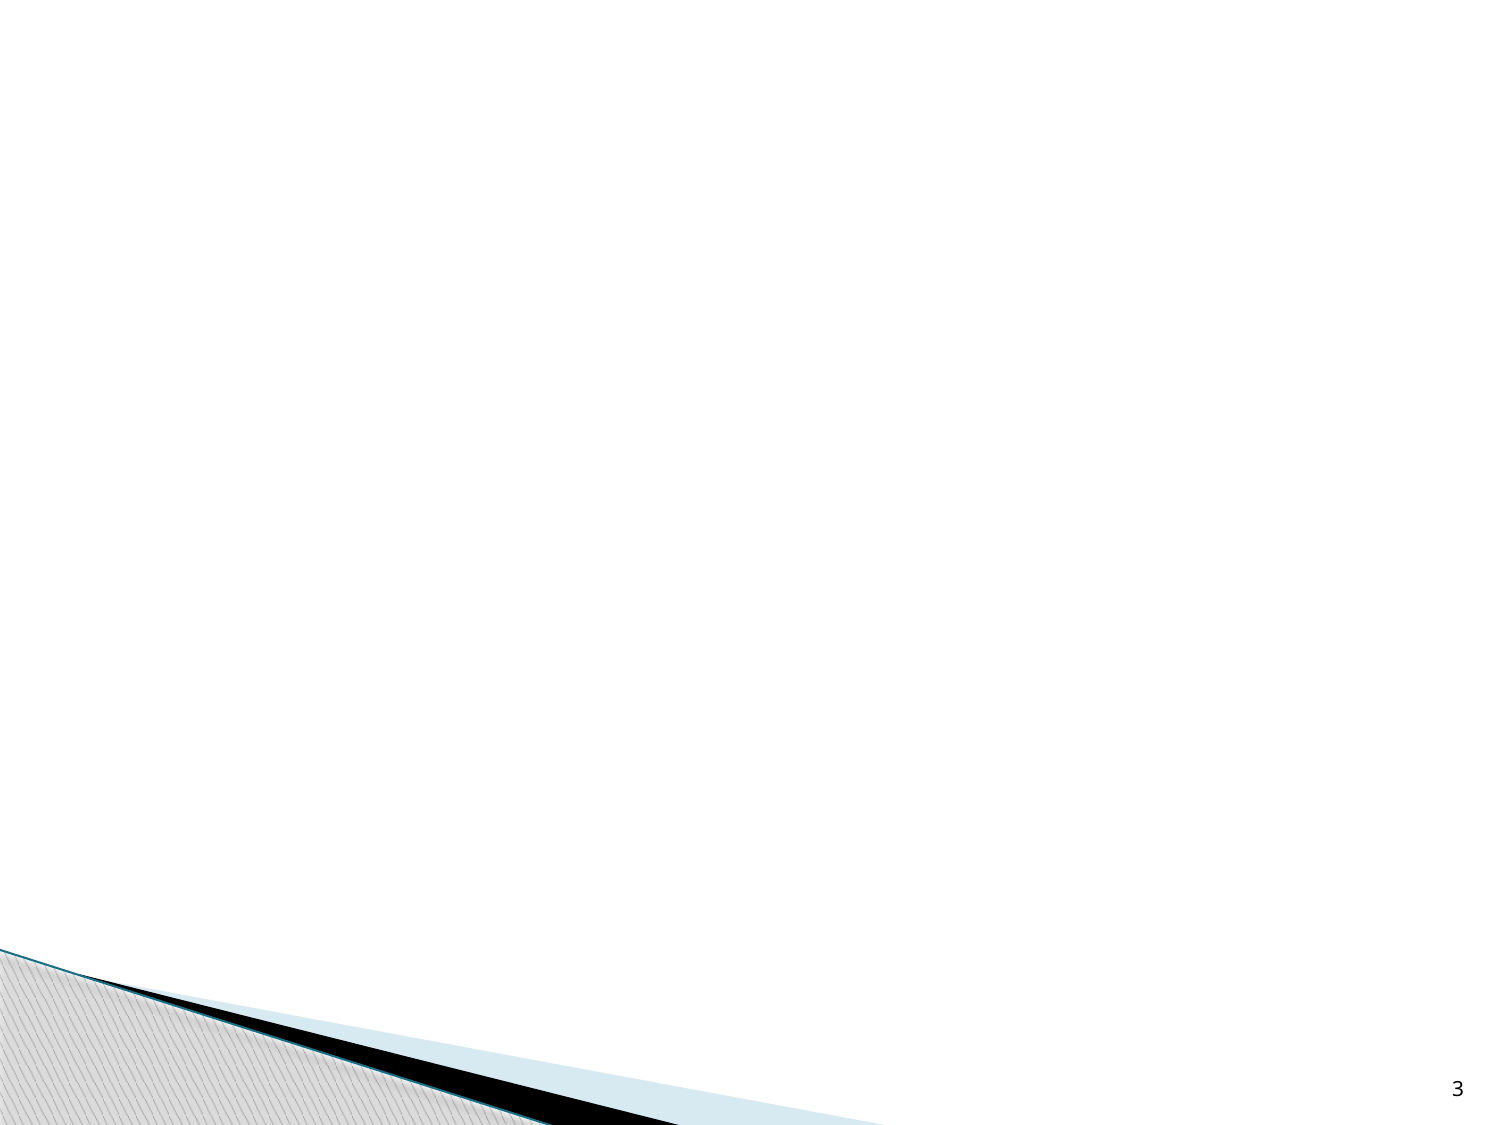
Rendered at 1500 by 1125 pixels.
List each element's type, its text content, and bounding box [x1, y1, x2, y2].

slide_number 3 [1418, 1051, 1479, 1112]
